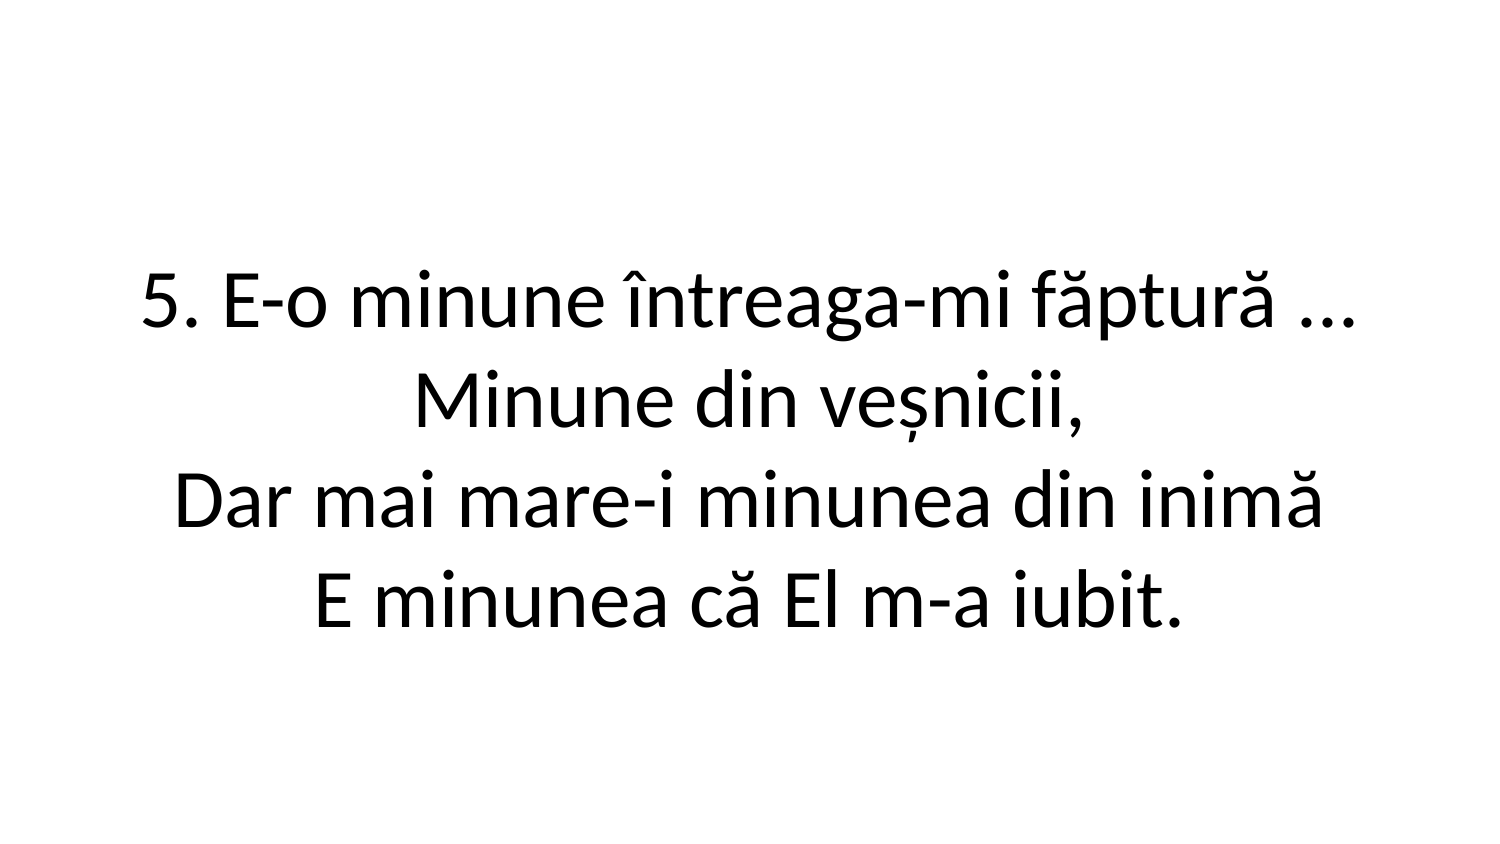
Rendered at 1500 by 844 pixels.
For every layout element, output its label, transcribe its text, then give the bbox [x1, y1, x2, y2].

text_box 5. E-o minune întreaga-mi făptură ... Minune din veșnicii, Dar mai mare-i minunea din inimă E minunea că El m-a iubit. [124, 192, 1376, 652]
